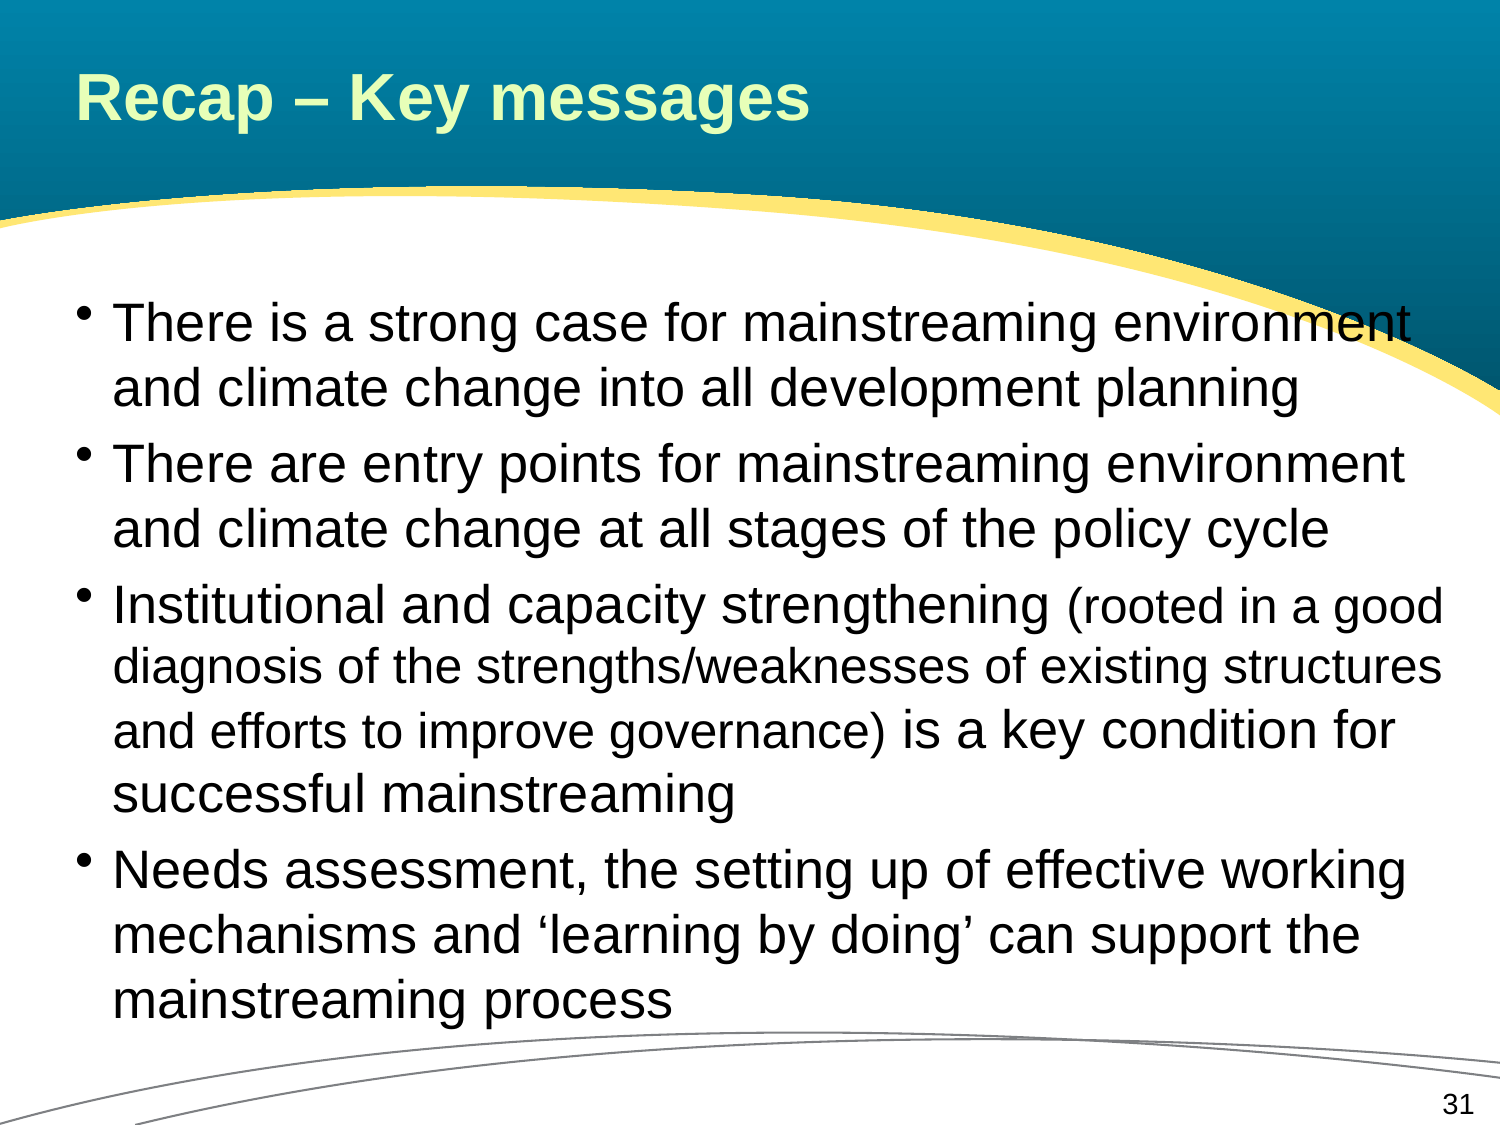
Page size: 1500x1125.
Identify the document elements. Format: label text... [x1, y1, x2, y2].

list There is a strong case for mainstreaming environment and climate change into all development planning There are entry points for mainstreaming environment and climate change at all stages of the policy cycle Institutional and capacity strengthening (rooted in a good diagnosis of the strengths/weaknesses of existing structures and efforts to improve governance) is a key condition for successful mainstreaming Needs assessment, the setting up of effective working mechanisms and ‘learning by doing’ can support the mainstreaming process [74, 287, 1476, 1076]
title Recap – Key messages [74, 0, 1476, 188]
slide_number 31 [1124, 1084, 1476, 1113]
